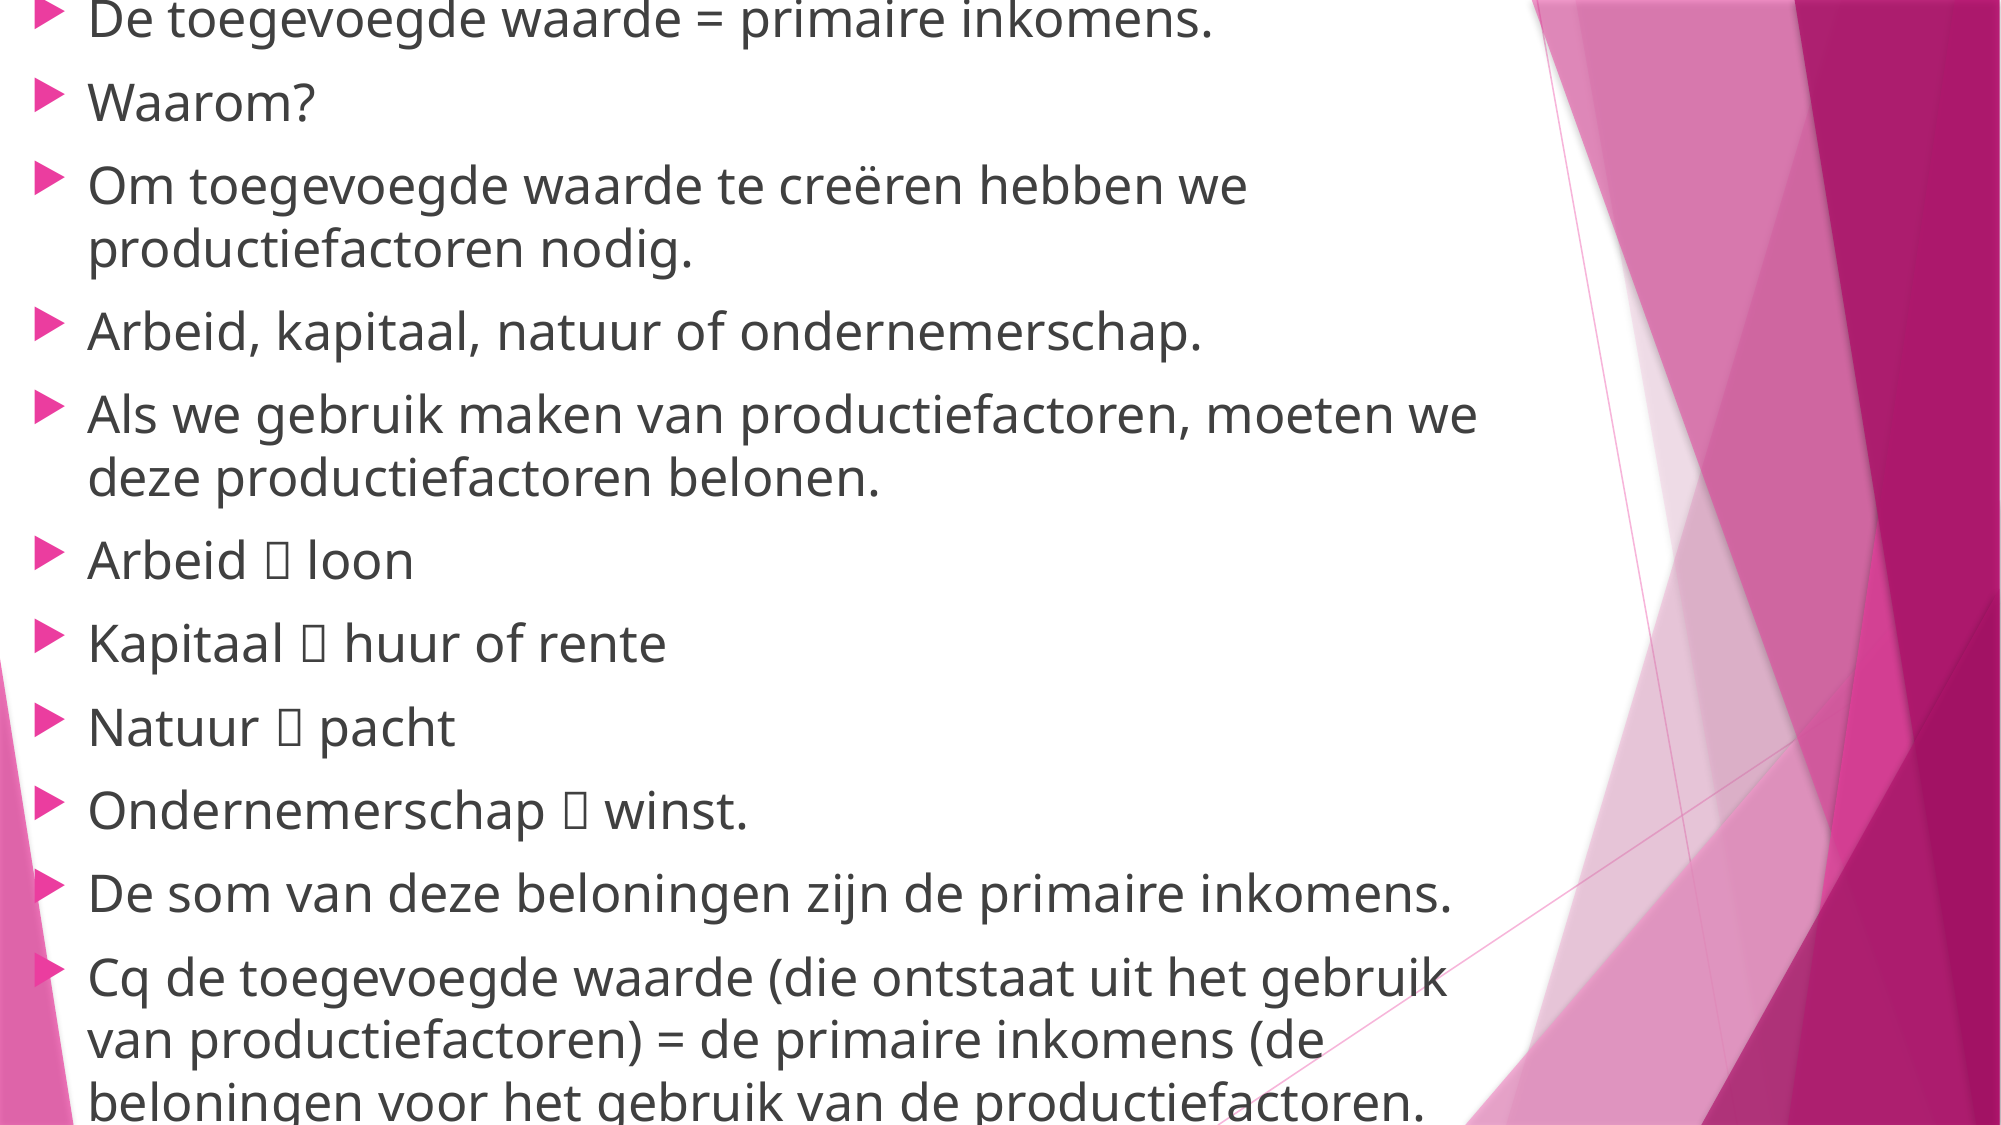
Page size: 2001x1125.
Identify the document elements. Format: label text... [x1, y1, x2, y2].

list De toegevoegde waarde = primaire inkomens. Waarom? Om toegevoegde waarde te creëren hebben we productiefactoren nodig. Arbeid, kapitaal, natuur of ondernemerschap. Als we gebruik maken van productiefactoren, moeten we deze productiefactoren belonen. Arbeid  loon Kapitaal  huur of rente Natuur  pacht Ondernemerschap  winst. De som van deze beloningen zijn de primaire inkomens. Cq de toegevoegde waarde (die ontstaat uit het gebruik van productiefactoren) = de primaire inkomens (de beloningen voor het gebruik van de productiefactoren. [15, 0, 1522, 991]
